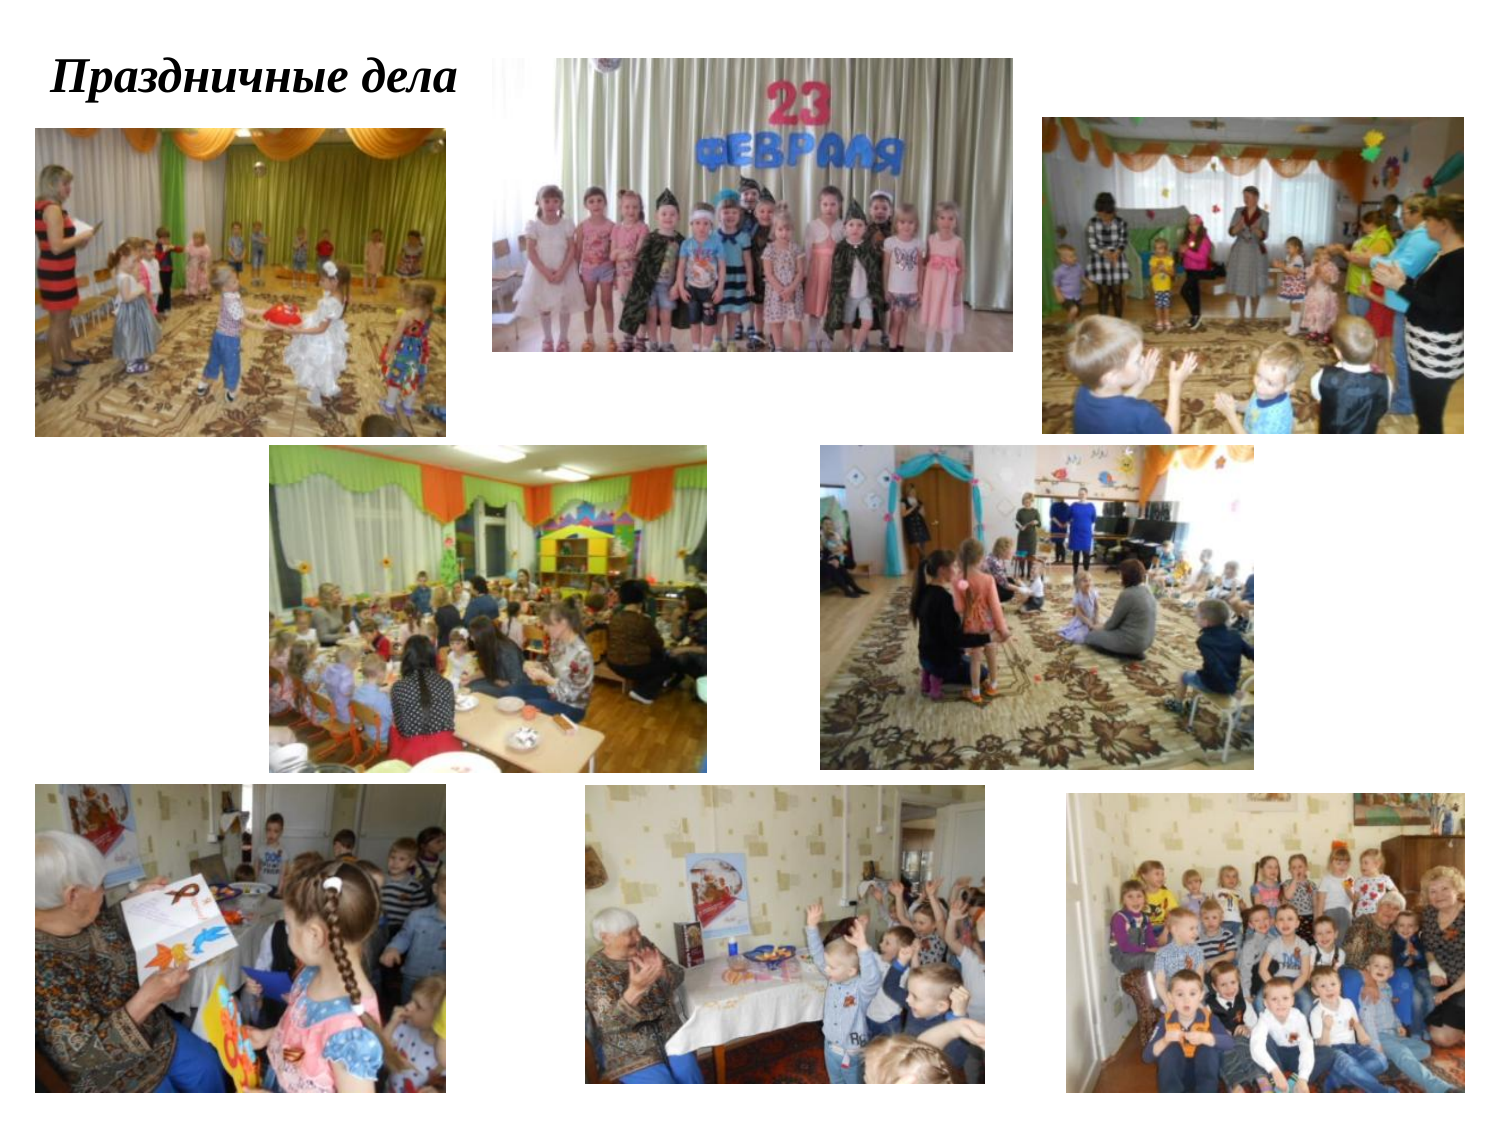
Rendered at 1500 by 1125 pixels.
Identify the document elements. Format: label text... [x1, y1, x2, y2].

picture [269, 445, 708, 774]
picture [585, 784, 985, 1084]
picture [34, 128, 446, 437]
picture [1042, 116, 1464, 434]
picture [491, 58, 1013, 352]
picture [34, 784, 446, 1093]
picture [1066, 793, 1465, 1093]
text_box Праздничные дела [35, 35, 1454, 110]
picture [820, 445, 1254, 771]
